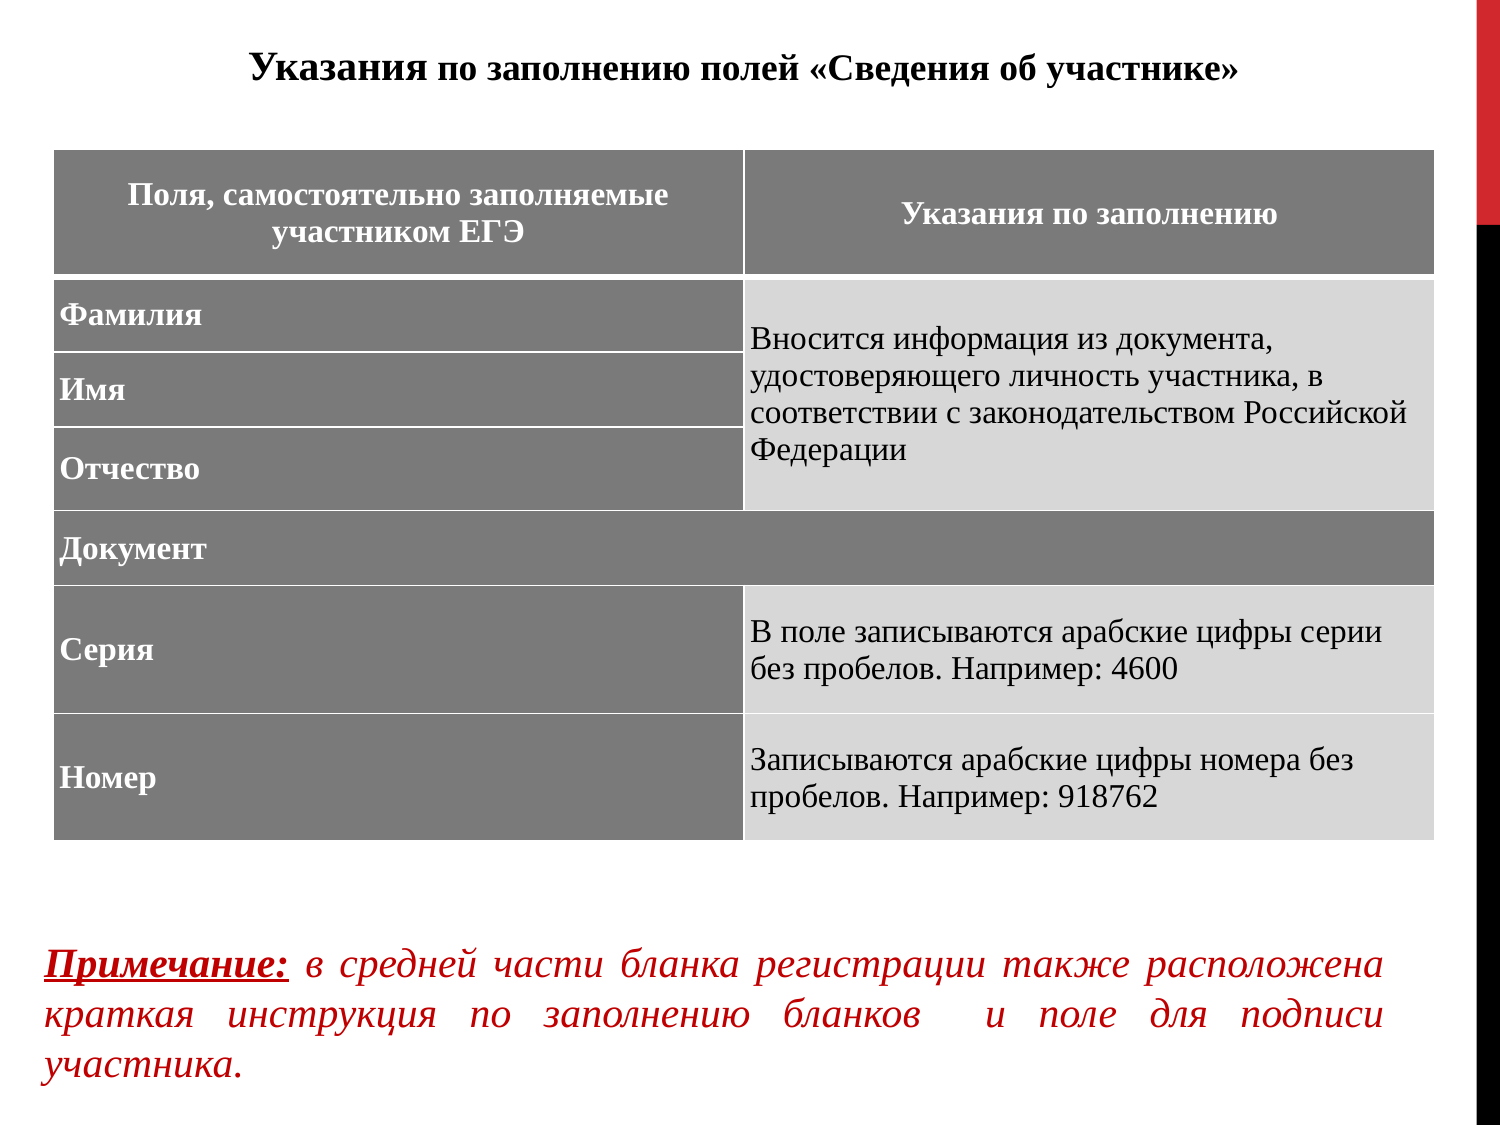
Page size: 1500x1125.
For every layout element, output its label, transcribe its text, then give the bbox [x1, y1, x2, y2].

text_box Примечание: в средней части бланка регистрации также расположена краткая инструкция по заполнению бланков и поле для подписи участника. [29, 928, 1400, 1093]
table_cell Имя [54, 353, 743, 426]
table_cell Номер [54, 714, 743, 840]
table_cell Вносится информация из документа, удостоверяющего личность участника, в соответствии с законодательством Российской Федерации [745, 280, 1434, 510]
table_cell Отчество [54, 428, 743, 510]
table_header Указания по заполнению [745, 150, 1434, 274]
table_cell Документ [54, 511, 1434, 585]
table_header Поля, самостоятельно заполняемые участником ЕГЭ [54, 150, 743, 274]
table_cell В поле записываются арабские цифры серии без пробелов. Например: 4600 [745, 586, 1434, 713]
table_cell Фамилия [54, 280, 743, 351]
text_box Указания по заполнению полей «Сведения об участнике» [53, 31, 1436, 96]
table_cell Серия [54, 586, 743, 713]
table_cell Записываются арабские цифры номера без пробелов. Например: 918762 [745, 714, 1434, 840]
